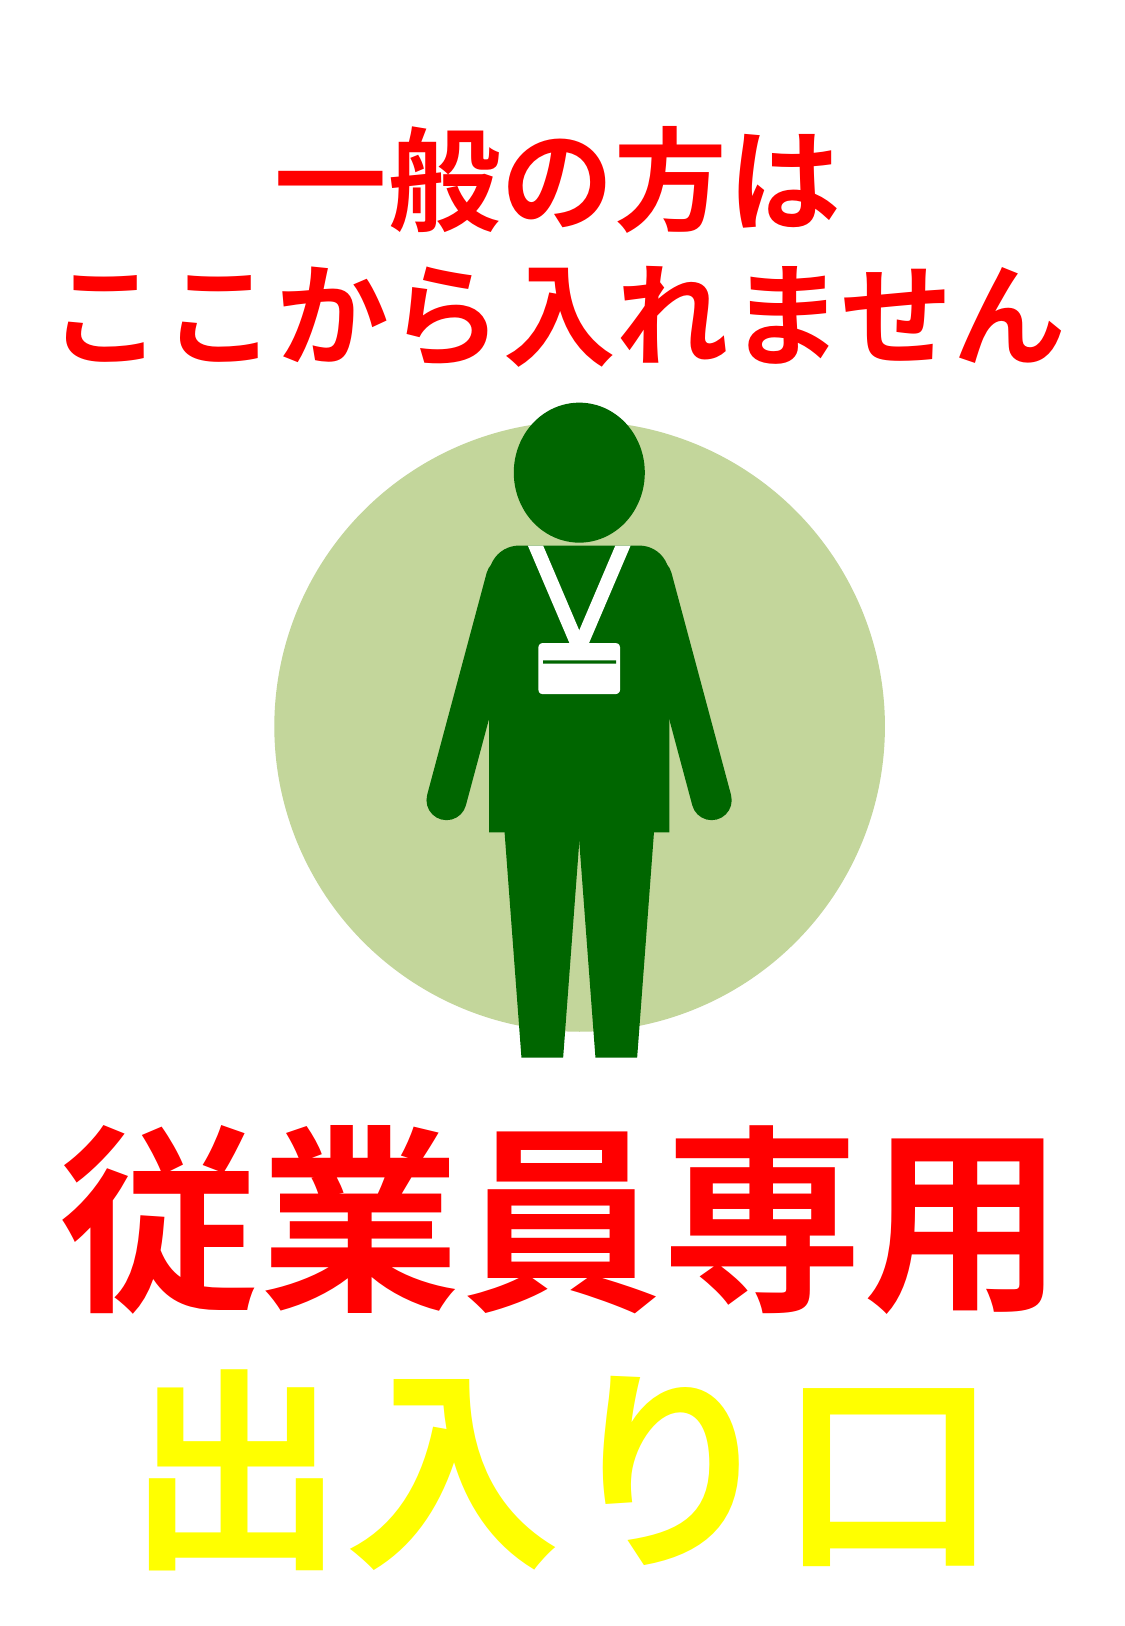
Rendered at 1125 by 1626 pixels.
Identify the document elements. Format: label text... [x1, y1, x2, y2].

text_box 一般の方は ここから入れません [0, 102, 1125, 388]
text_box 従業員専用 出入り口 [0, 1087, 1125, 1603]
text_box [274, 402, 886, 1058]
